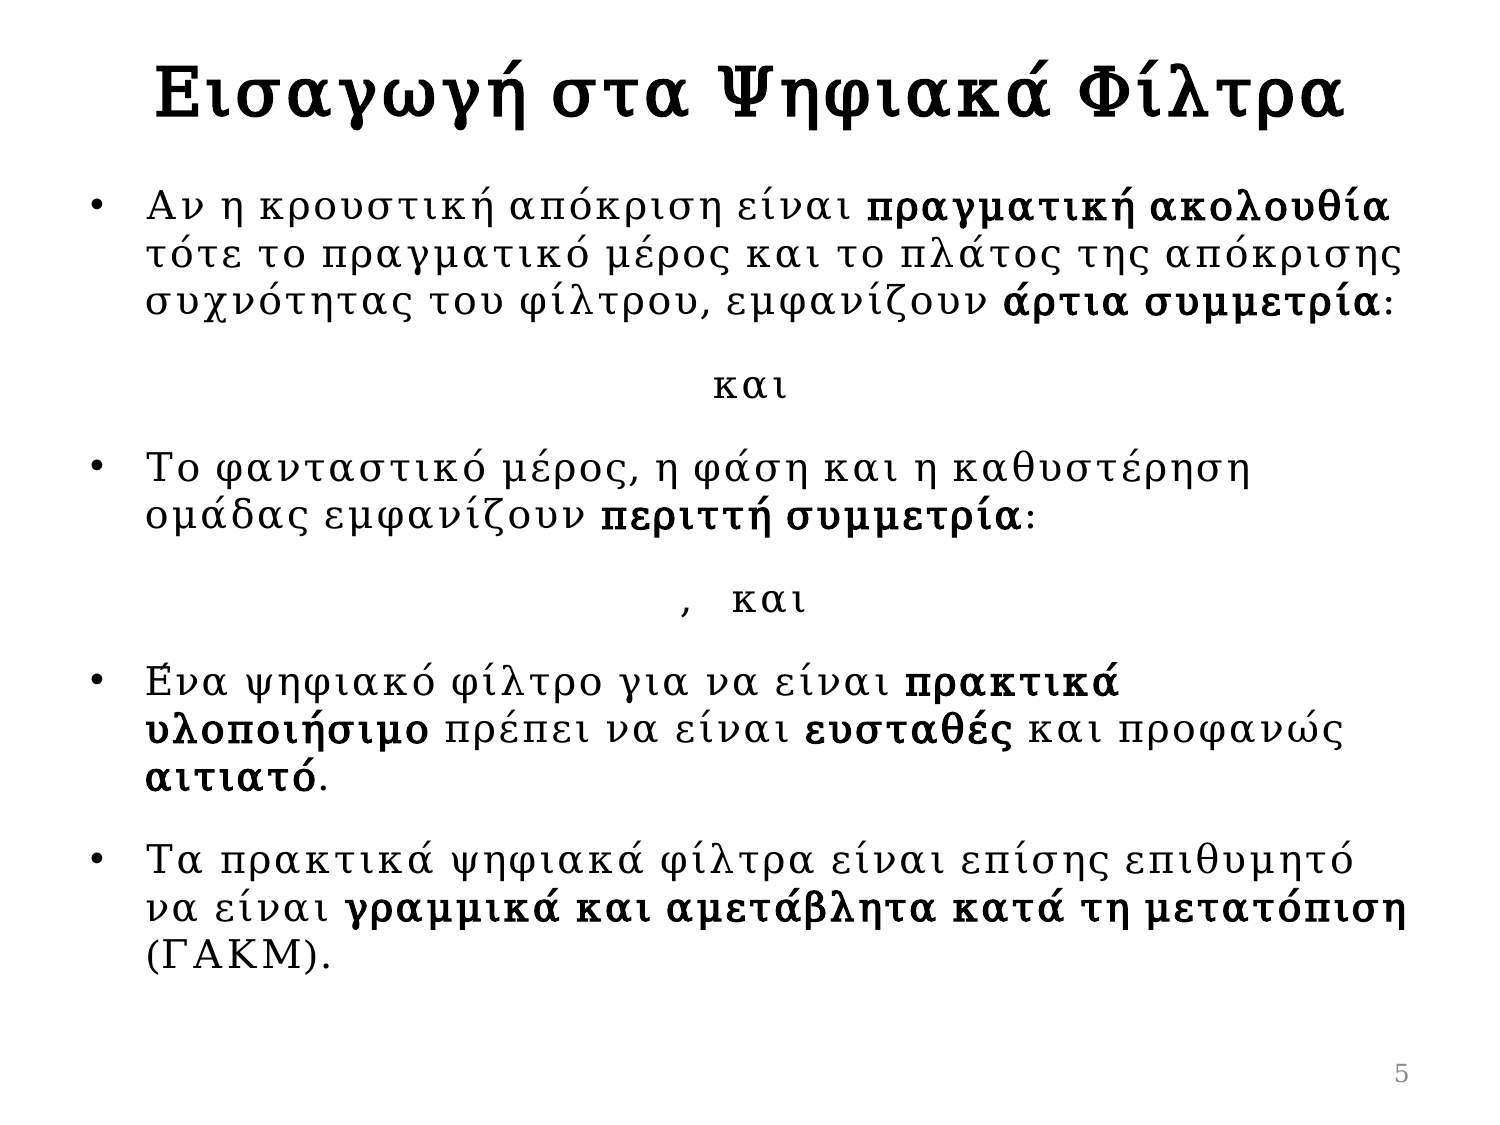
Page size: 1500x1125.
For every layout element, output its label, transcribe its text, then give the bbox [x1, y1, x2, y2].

title Εισαγωγή στα Ψηφιακά Φίλτρα [75, 19, 1425, 159]
slide_number 5 [1222, 1042, 1425, 1103]
